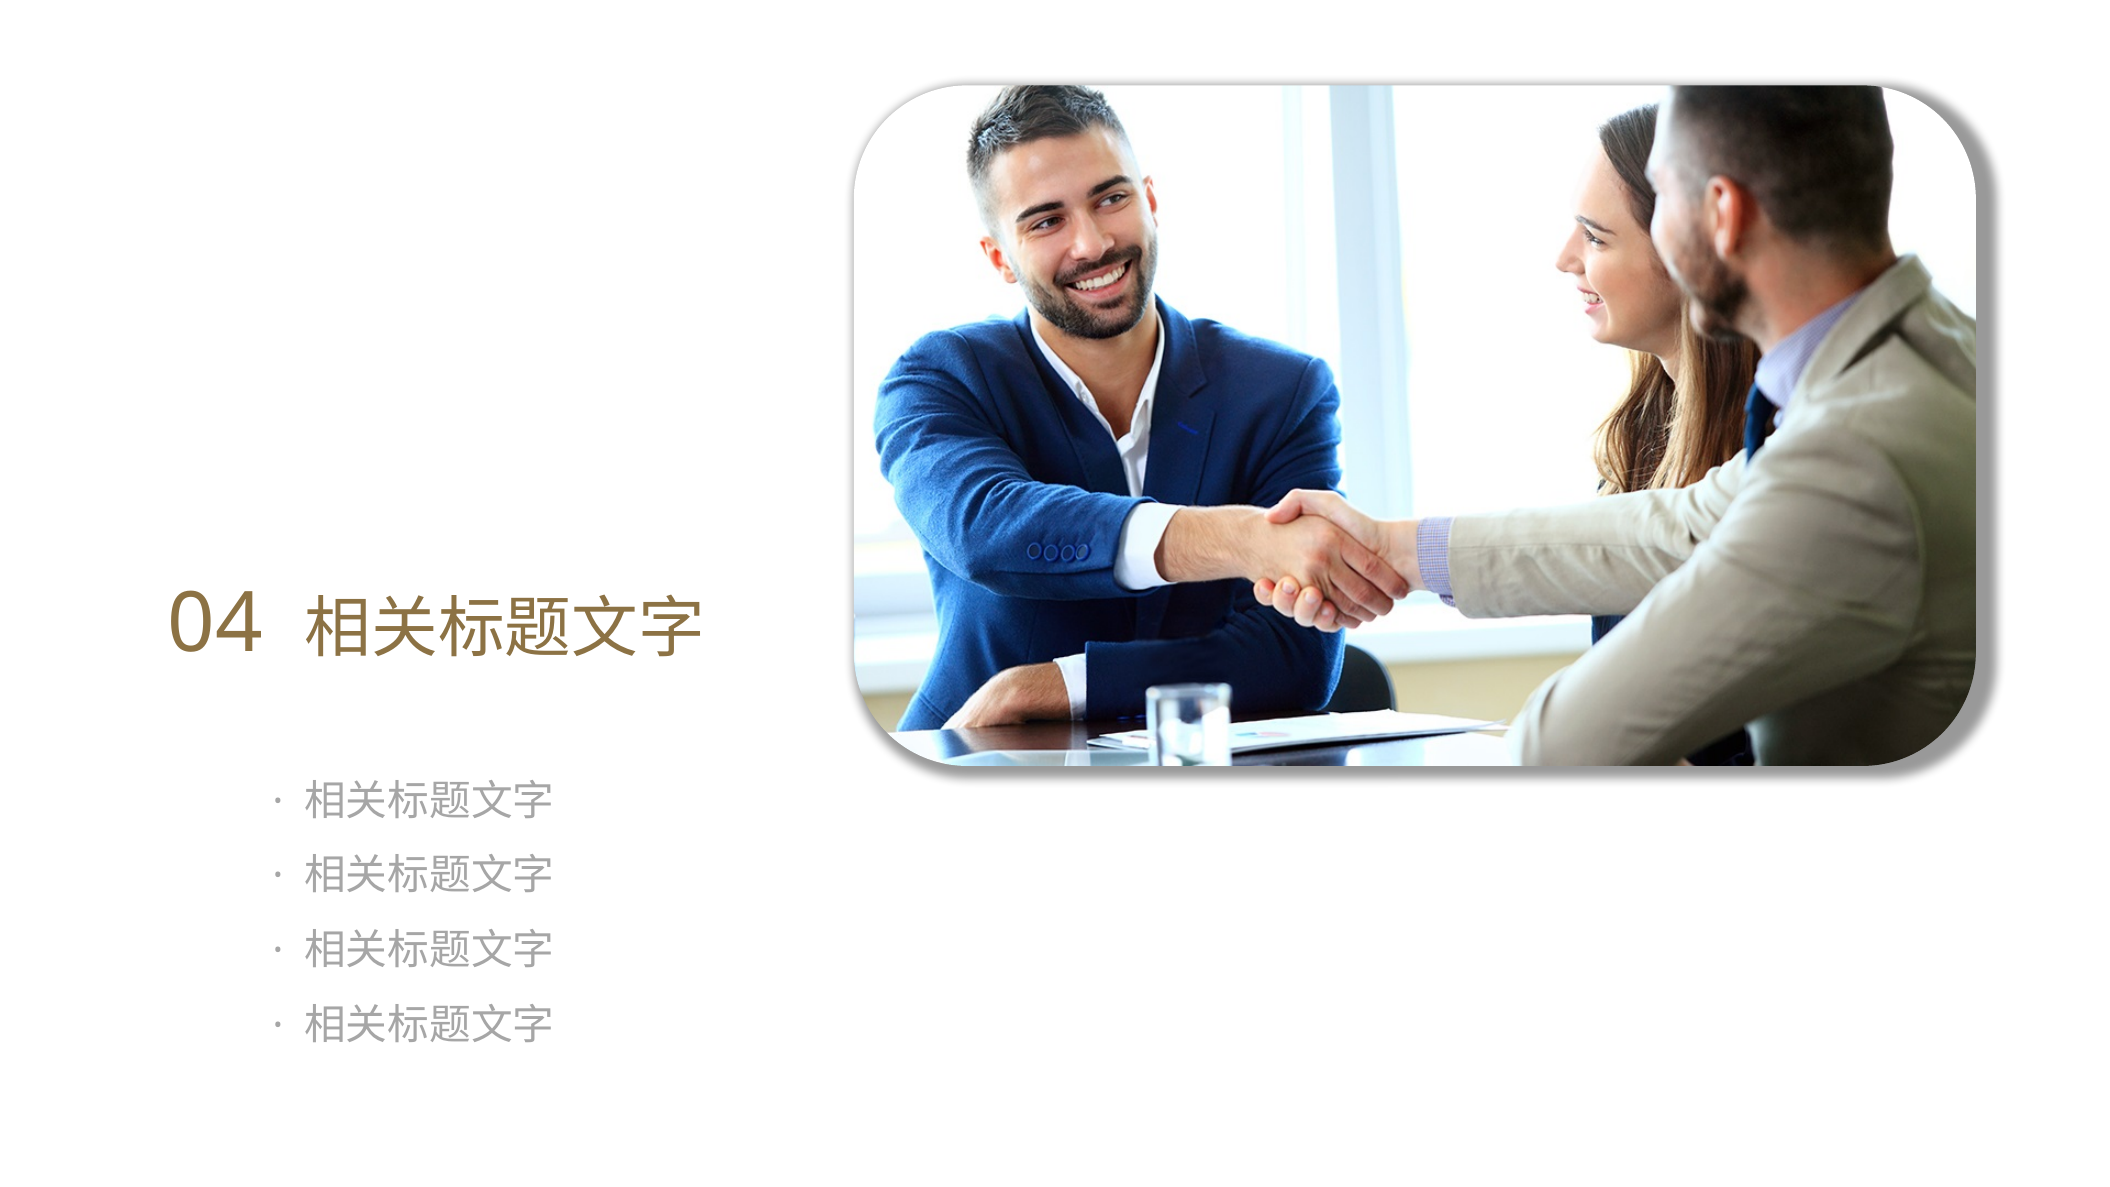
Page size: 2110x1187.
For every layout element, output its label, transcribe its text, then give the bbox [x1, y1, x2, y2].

text_box [872, 717, 1957, 767]
text_box · 相关标题文字 [257, 840, 724, 906]
text_box [852, 84, 1977, 705]
text_box · 相关标题文字 [257, 990, 724, 1055]
text_box · 相关标题文字 [257, 915, 724, 981]
text_box 04 相关标题文字 [153, 561, 789, 676]
text_box · 相关标题文字 [257, 766, 724, 831]
text_box [866, 706, 1964, 716]
